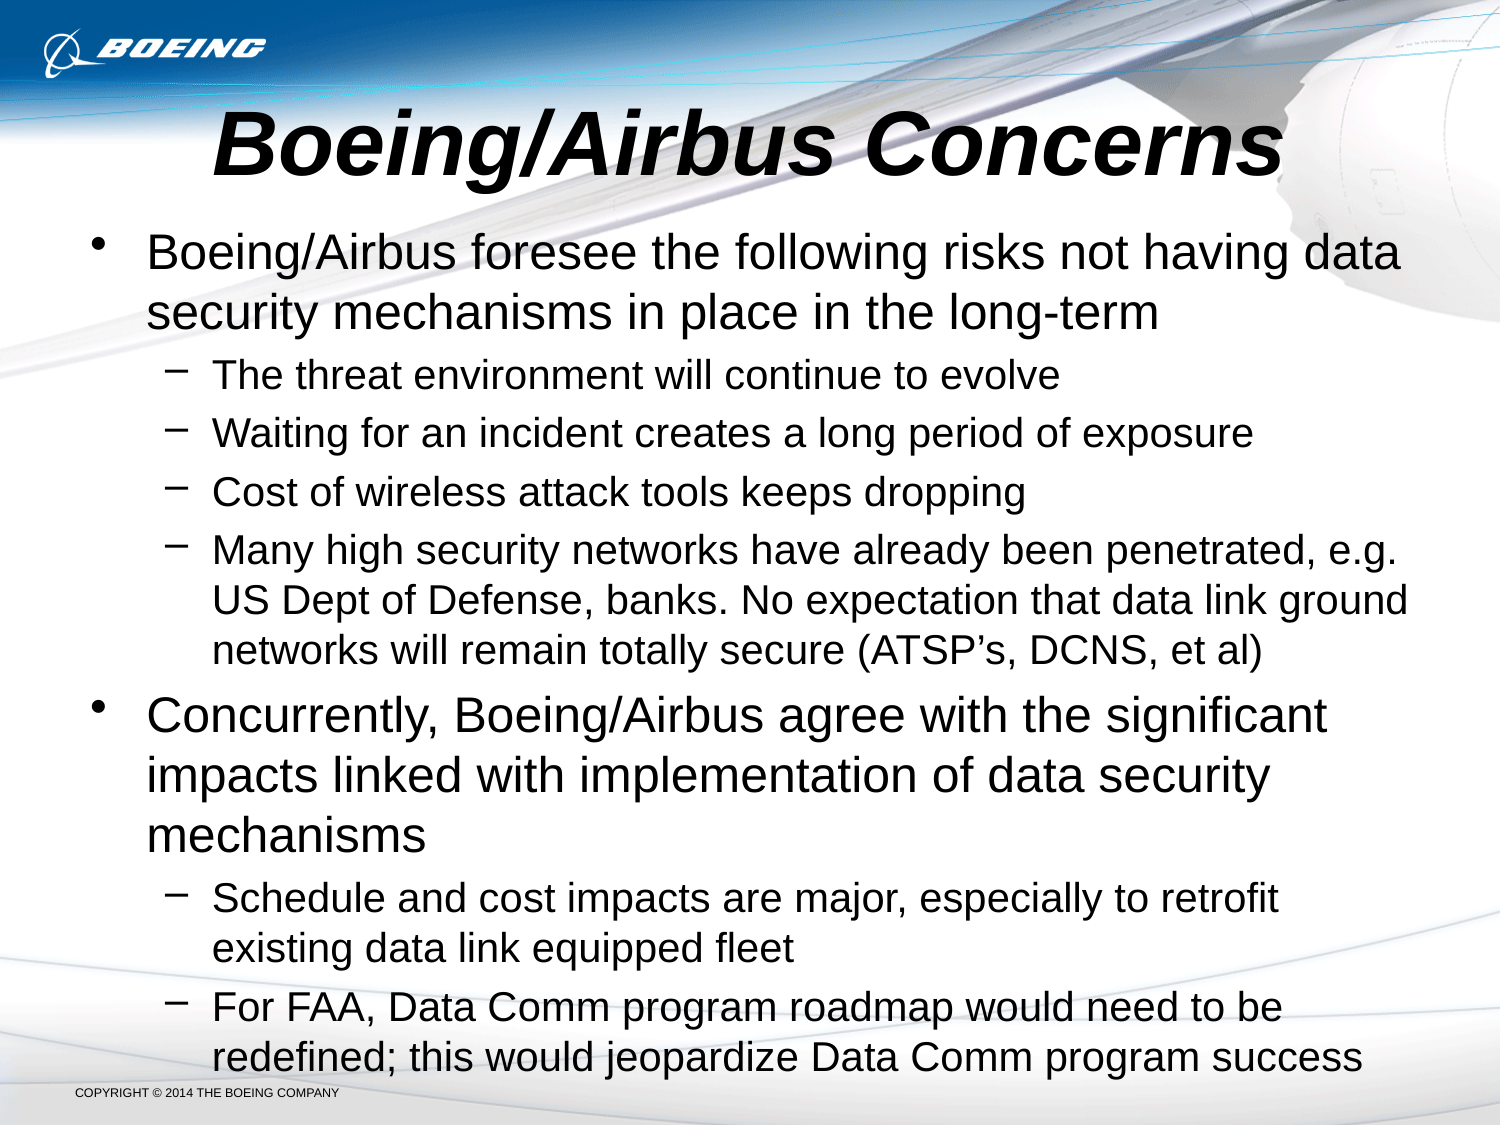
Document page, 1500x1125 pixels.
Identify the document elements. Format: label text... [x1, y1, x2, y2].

title Boeing/Airbus Concerns [74, 44, 1426, 211]
list Boeing/Airbus foresee the following risks not having data security mechanisms in place in the long-term The threat environment will continue to evolve Waiting for an incident creates a long period of exposure Cost of wireless attack tools keeps dropping Many high security networks have already been penetrated, e.g. US Dept of Defense, banks. No expectation that data link ground networks will remain totally secure (ATSP’s, DCNS, et al) Concurrently, Boeing/Airbus agree with the significant impacts linked with implementation of data security mechanisms Schedule and cost impacts are major, especially to retrofit existing data link equipped fleet For FAA, Data Comm program roadmap would need to be redefined; this would jeopardize Data Comm program success [74, 211, 1426, 955]
picture [0, 0, 1500, 1125]
